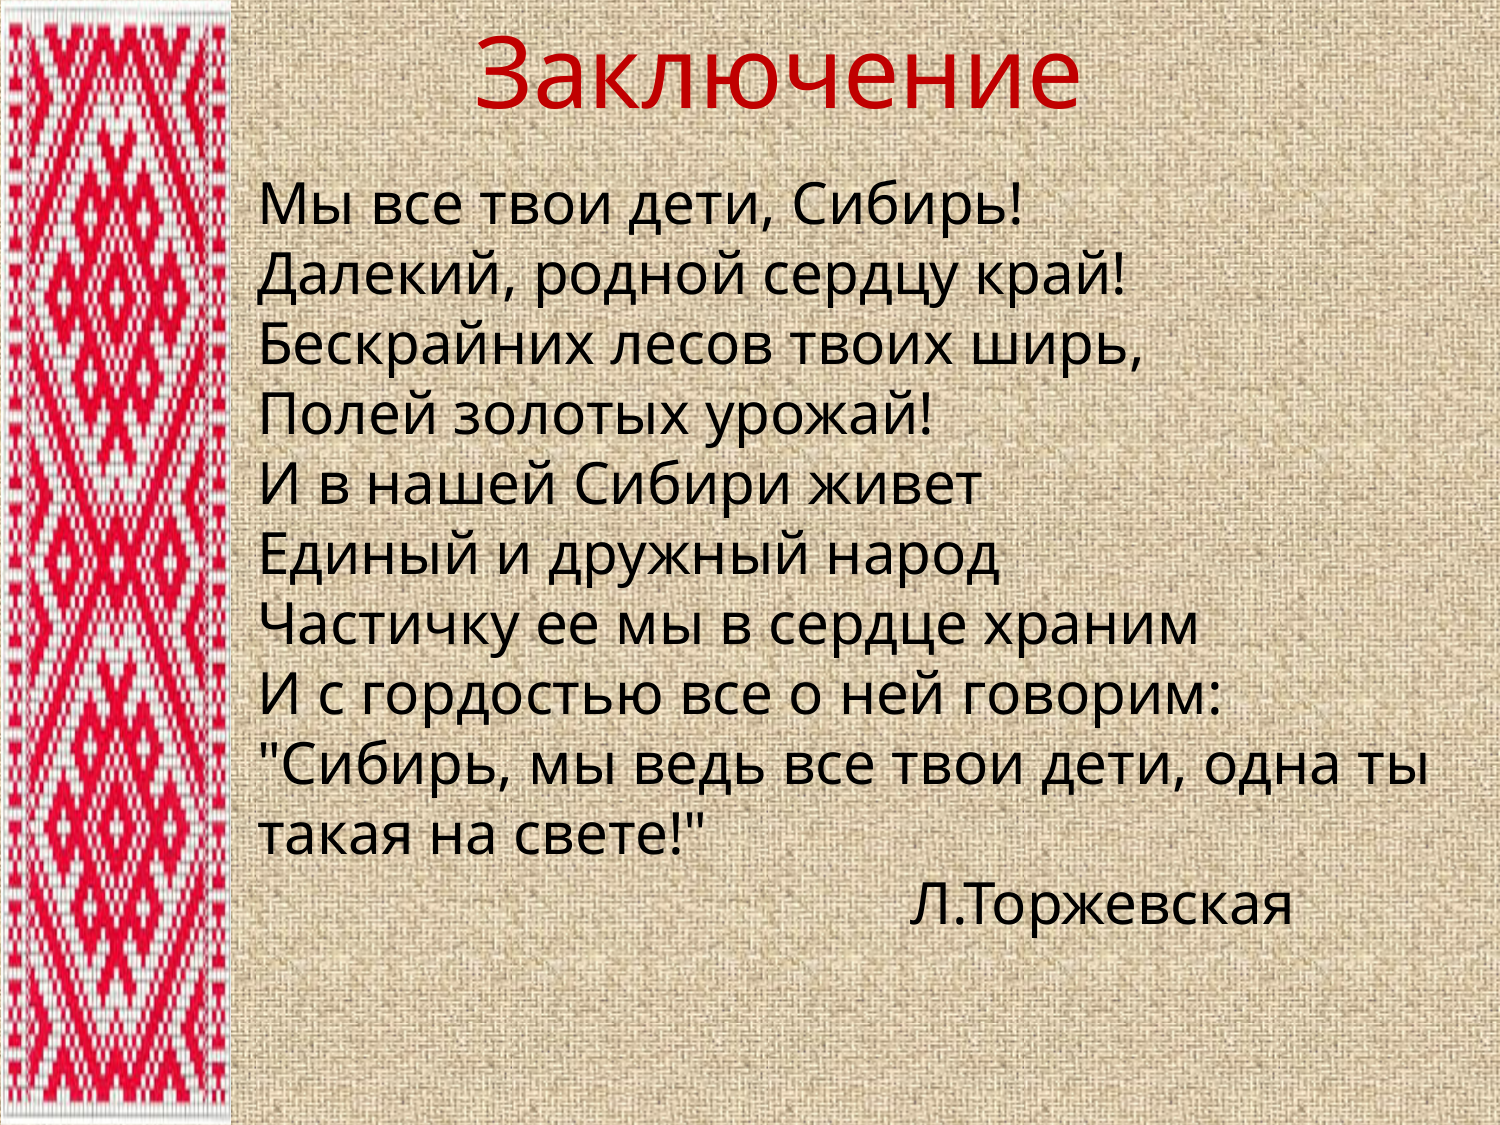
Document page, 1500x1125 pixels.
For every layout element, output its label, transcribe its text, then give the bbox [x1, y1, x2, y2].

title Мы все твои дети, Сибирь! Далекий, родной сердцу край! Бескрайних лесов твоих ширь, Полей золотых урожай! И в нашей Сибири живет Единый и дружный народ Частичку ее мы в сердце храним И с гордостью все о ней говорим: "Сибирь, мы ведь все твои дети, одна ты такая на свете!" Л.Торжевская [242, 149, 1471, 1094]
text_box Заключение [336, 0, 1223, 136]
picture [0, 1, 678, 1123]
